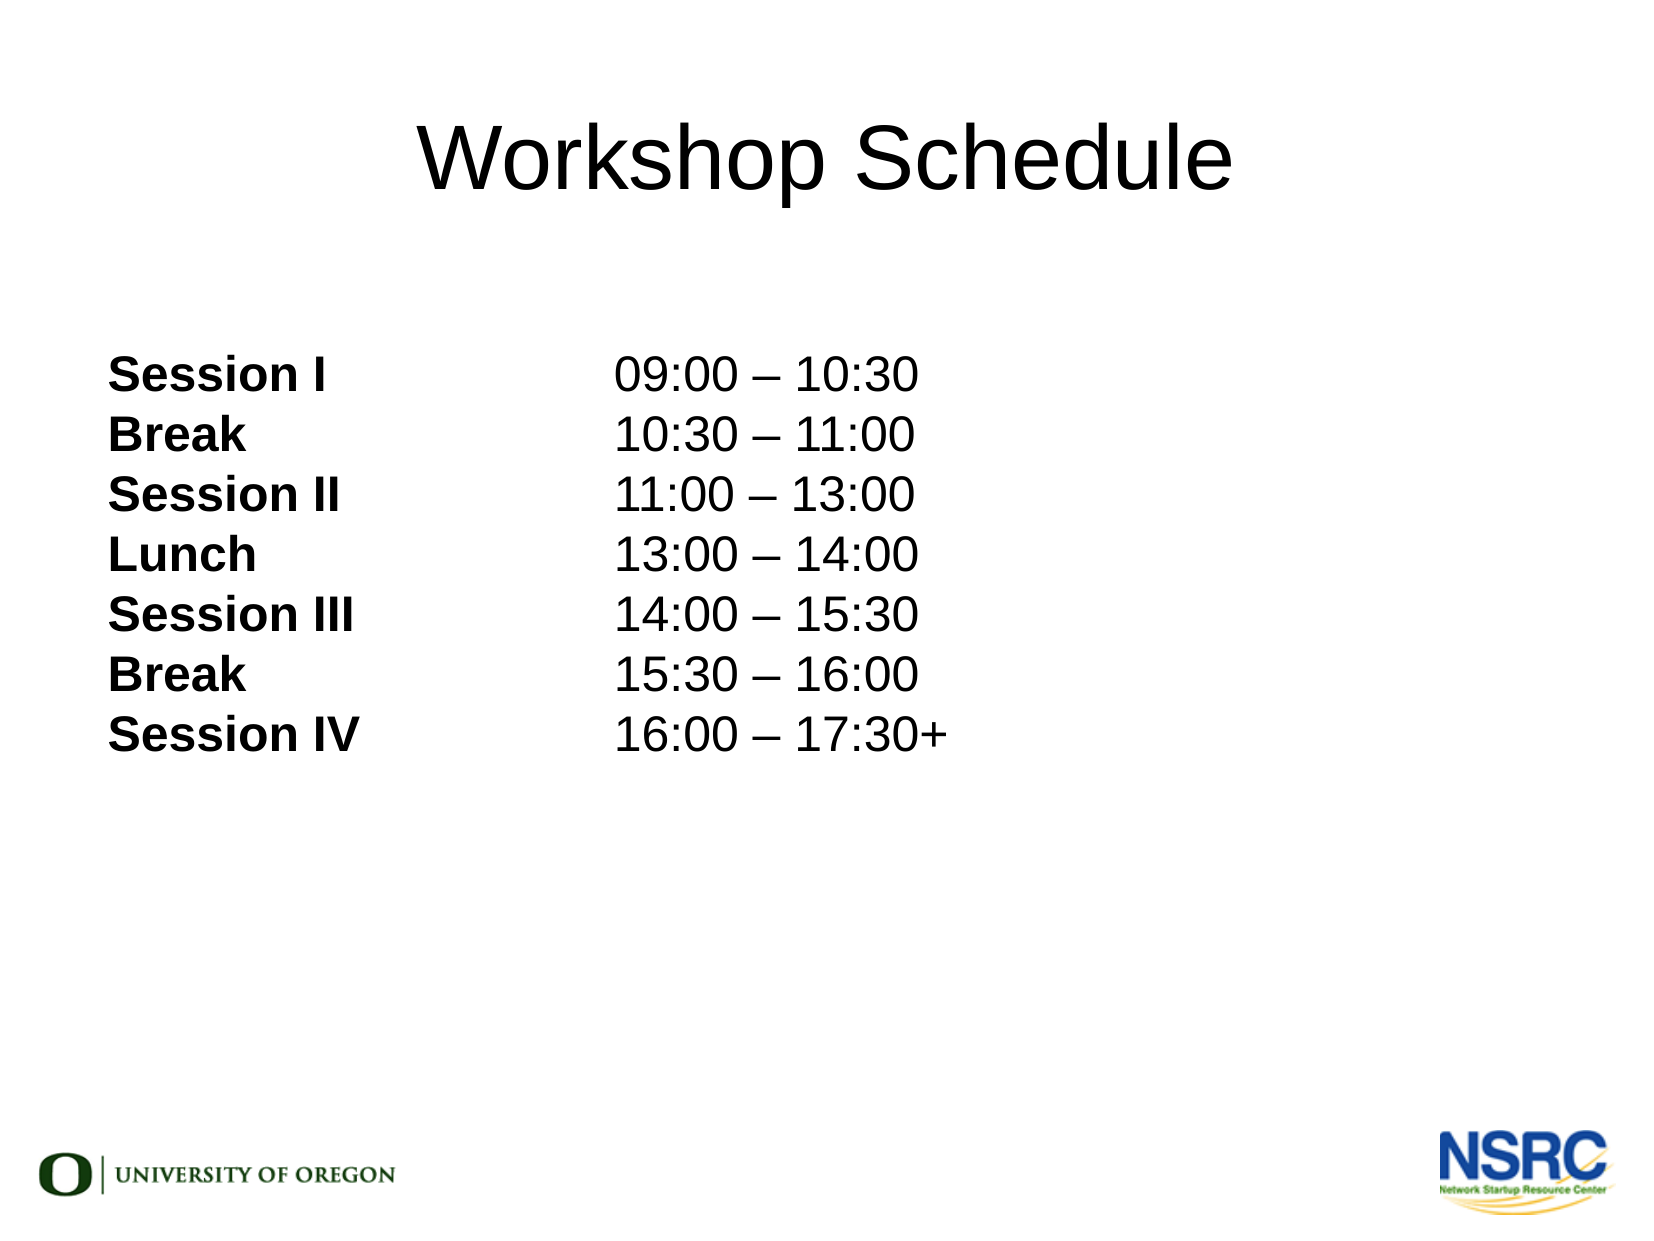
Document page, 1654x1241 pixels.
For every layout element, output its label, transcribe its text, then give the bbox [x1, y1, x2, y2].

picture [37, 1151, 397, 1198]
picture [1440, 1130, 1616, 1215]
text_box Session I 09:00 – 10:30 Break 10:30 – 11:00 Session II 11:00 – 13:00 Lunch 13:00 – 14:00 Session III 14:00 – 15:30 Break 15:30 – 16:00 Session IV 16:00 – 17:30+ [92, 253, 1618, 1063]
text_box Workshop Schedule [82, 49, 1571, 257]
